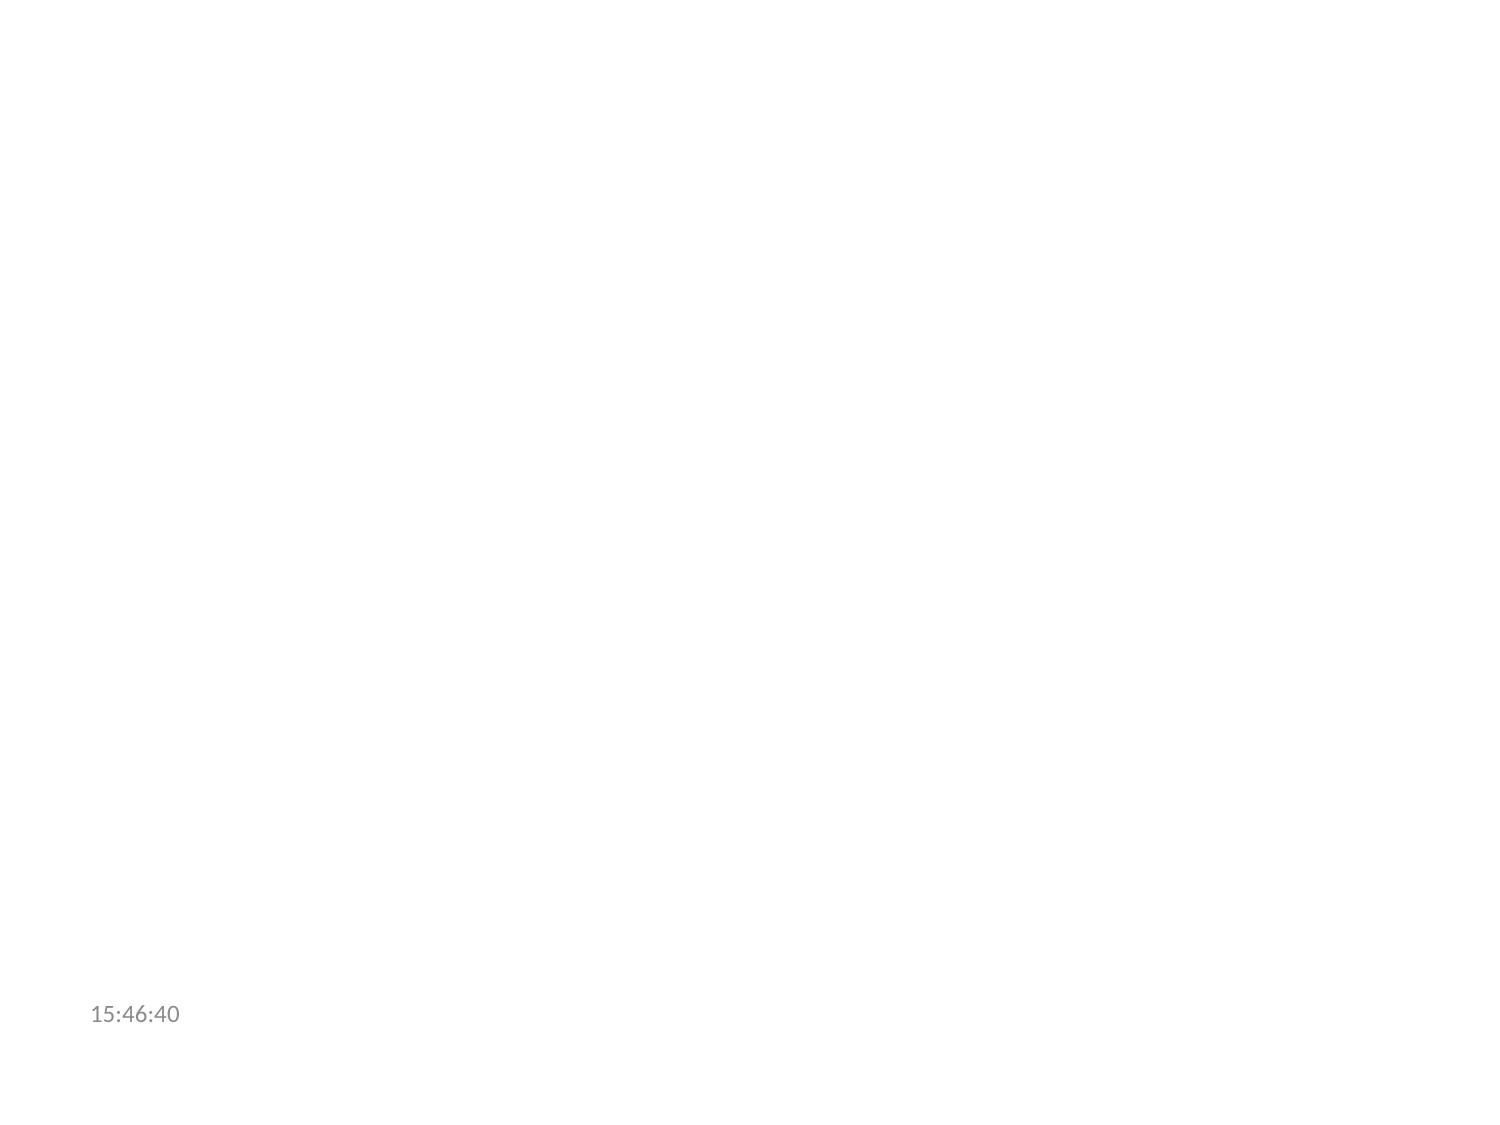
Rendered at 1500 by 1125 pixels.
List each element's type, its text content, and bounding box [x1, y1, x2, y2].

text_box 15:35:09 [75, 982, 425, 1043]
